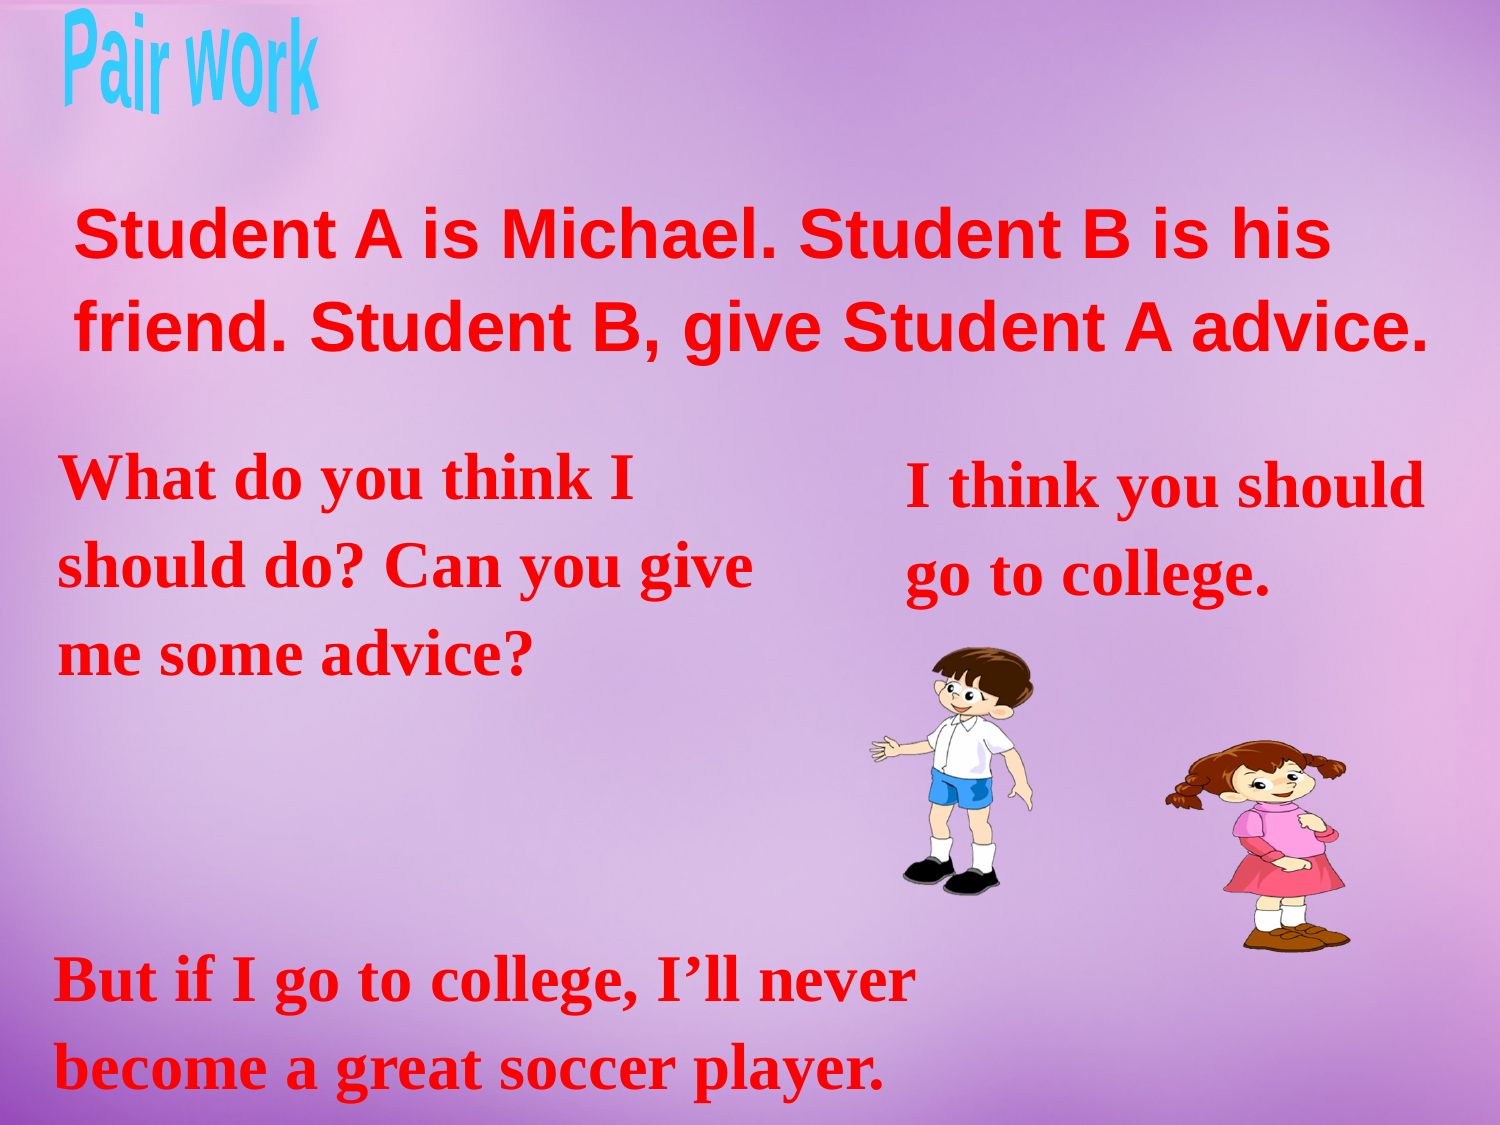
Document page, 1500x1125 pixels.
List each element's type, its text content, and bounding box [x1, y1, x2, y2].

text_box Student A is Michael. Student B is his friend. Student B, give Student A advice. [58, 171, 1483, 374]
text_box What do you think I should do? Can you give me some advice? [29, 420, 839, 767]
text_box I think you should go to college. [879, 409, 1489, 727]
picture [0, 0, 1500, 1125]
text_box But if I go to college, I’ll never become a great soccer player. [29, 837, 1081, 1114]
